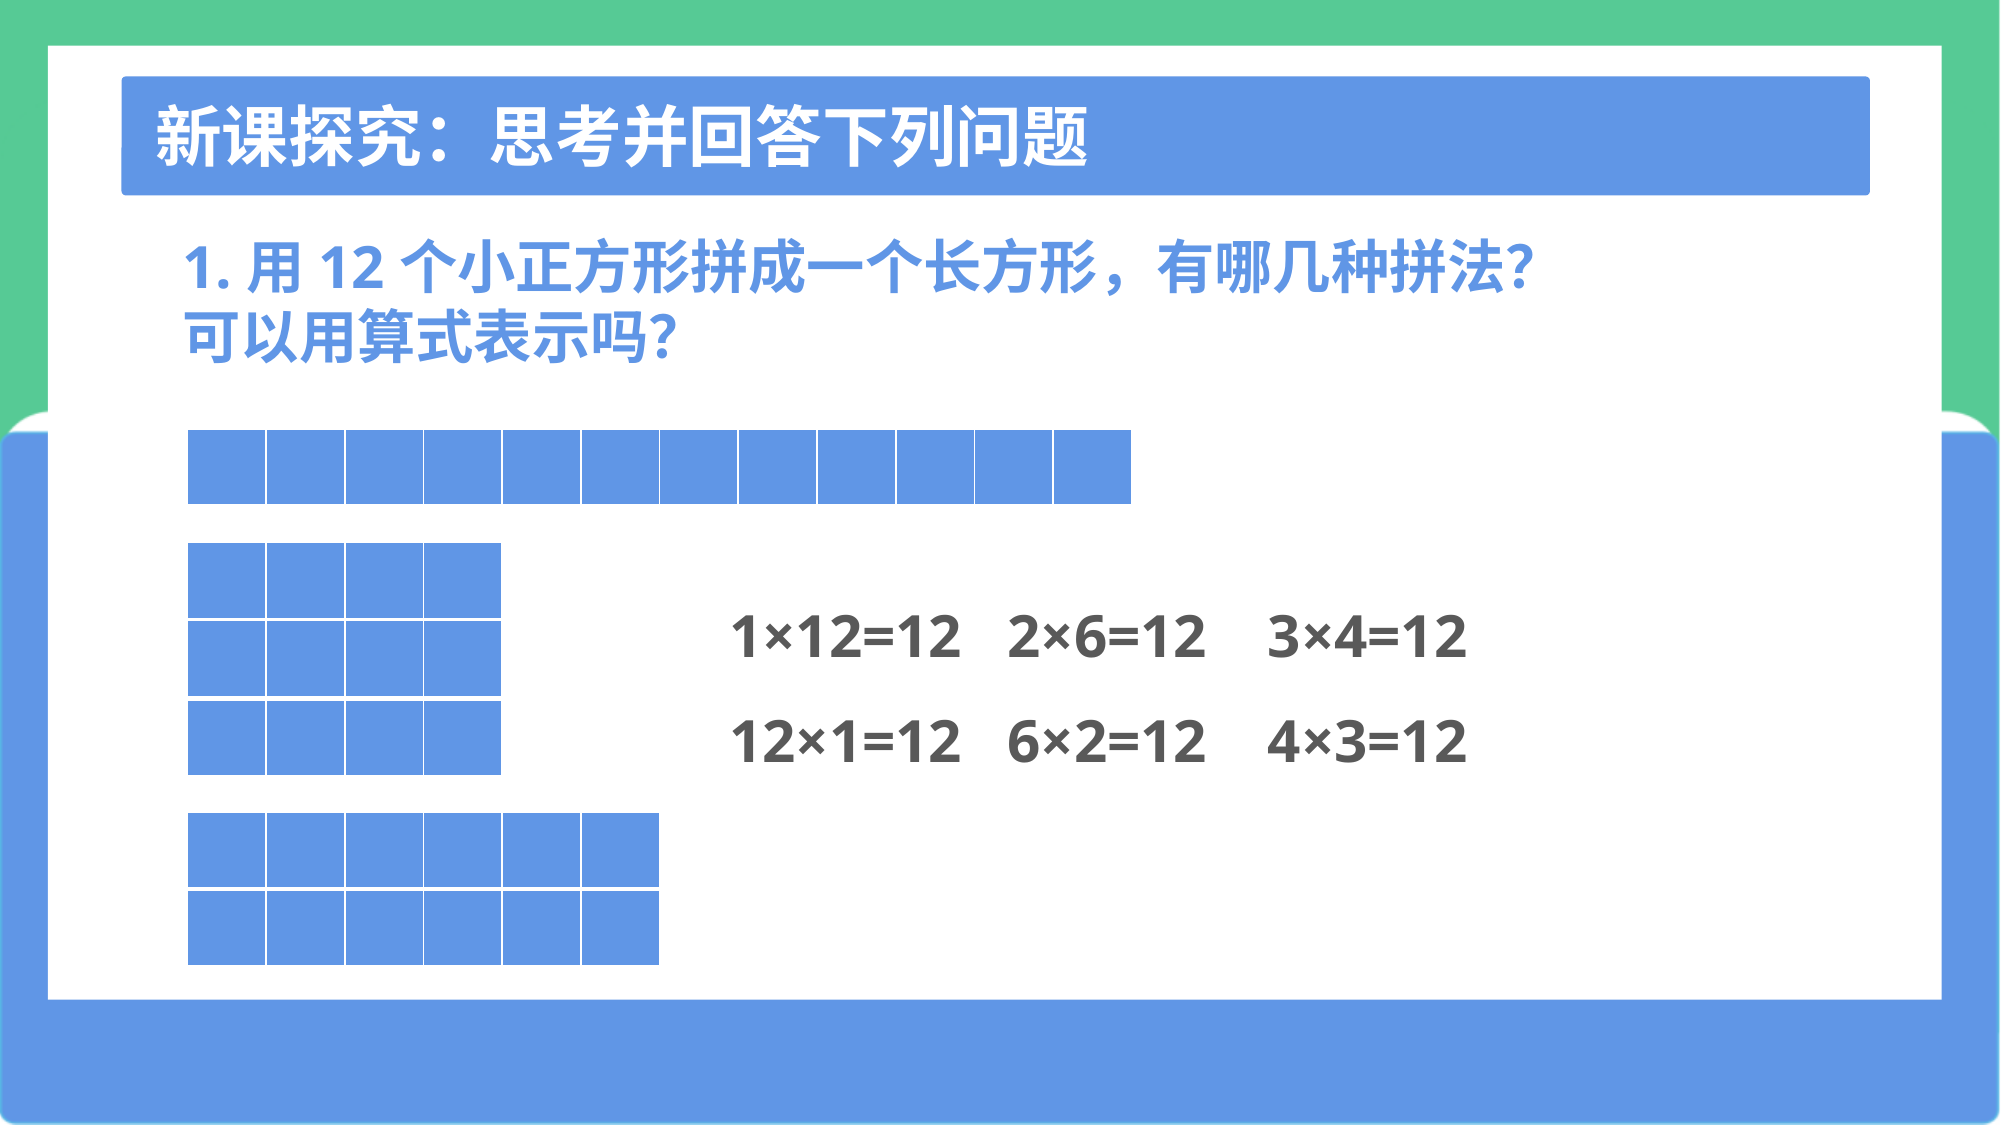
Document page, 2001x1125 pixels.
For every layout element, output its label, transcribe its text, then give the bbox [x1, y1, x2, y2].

table_header [188, 701, 265, 775]
table_header [582, 813, 659, 887]
table_header [424, 430, 501, 504]
table_header [503, 891, 580, 965]
text_box [120, 75, 1872, 197]
table_header [660, 430, 737, 504]
table_header [267, 621, 344, 696]
table_header [188, 543, 265, 618]
table_header [582, 430, 659, 504]
table_header [818, 430, 895, 504]
table_header [188, 813, 265, 887]
table_header [267, 891, 344, 965]
text_box 1.用12个小正方形拼成一个长方形，有哪几种拼法？可以用算式表示吗？ [167, 222, 1598, 378]
table_header [975, 430, 1052, 504]
table_header [267, 430, 344, 504]
table_header [424, 701, 501, 775]
picture [0, 0, 2001, 1125]
table_header [346, 701, 423, 775]
table_header [897, 430, 974, 504]
table_header [267, 813, 344, 887]
table_header [503, 430, 580, 504]
text_box [47, 45, 1943, 1001]
table_header [346, 621, 423, 696]
table_header [424, 813, 501, 887]
table_header [188, 430, 265, 504]
table_header [346, 543, 423, 618]
table_header [424, 543, 501, 618]
table_header [1054, 430, 1131, 504]
text_box 1×12=12 2×6=12 3×4=12 12×1=12 6×2=12 4×3=12 [714, 557, 1962, 782]
table_header [188, 891, 265, 965]
table_header [424, 621, 501, 696]
table_header [346, 430, 423, 504]
text_box 新课探究：思考并回答下列问题 [140, 87, 1870, 182]
table_header [503, 813, 580, 887]
table_header [582, 891, 659, 965]
table_header [267, 701, 344, 775]
table_header [346, 813, 423, 887]
table_header [267, 543, 344, 618]
table_header [739, 430, 816, 504]
table_header [346, 891, 423, 965]
table_header [188, 621, 265, 696]
table_header [424, 891, 501, 965]
